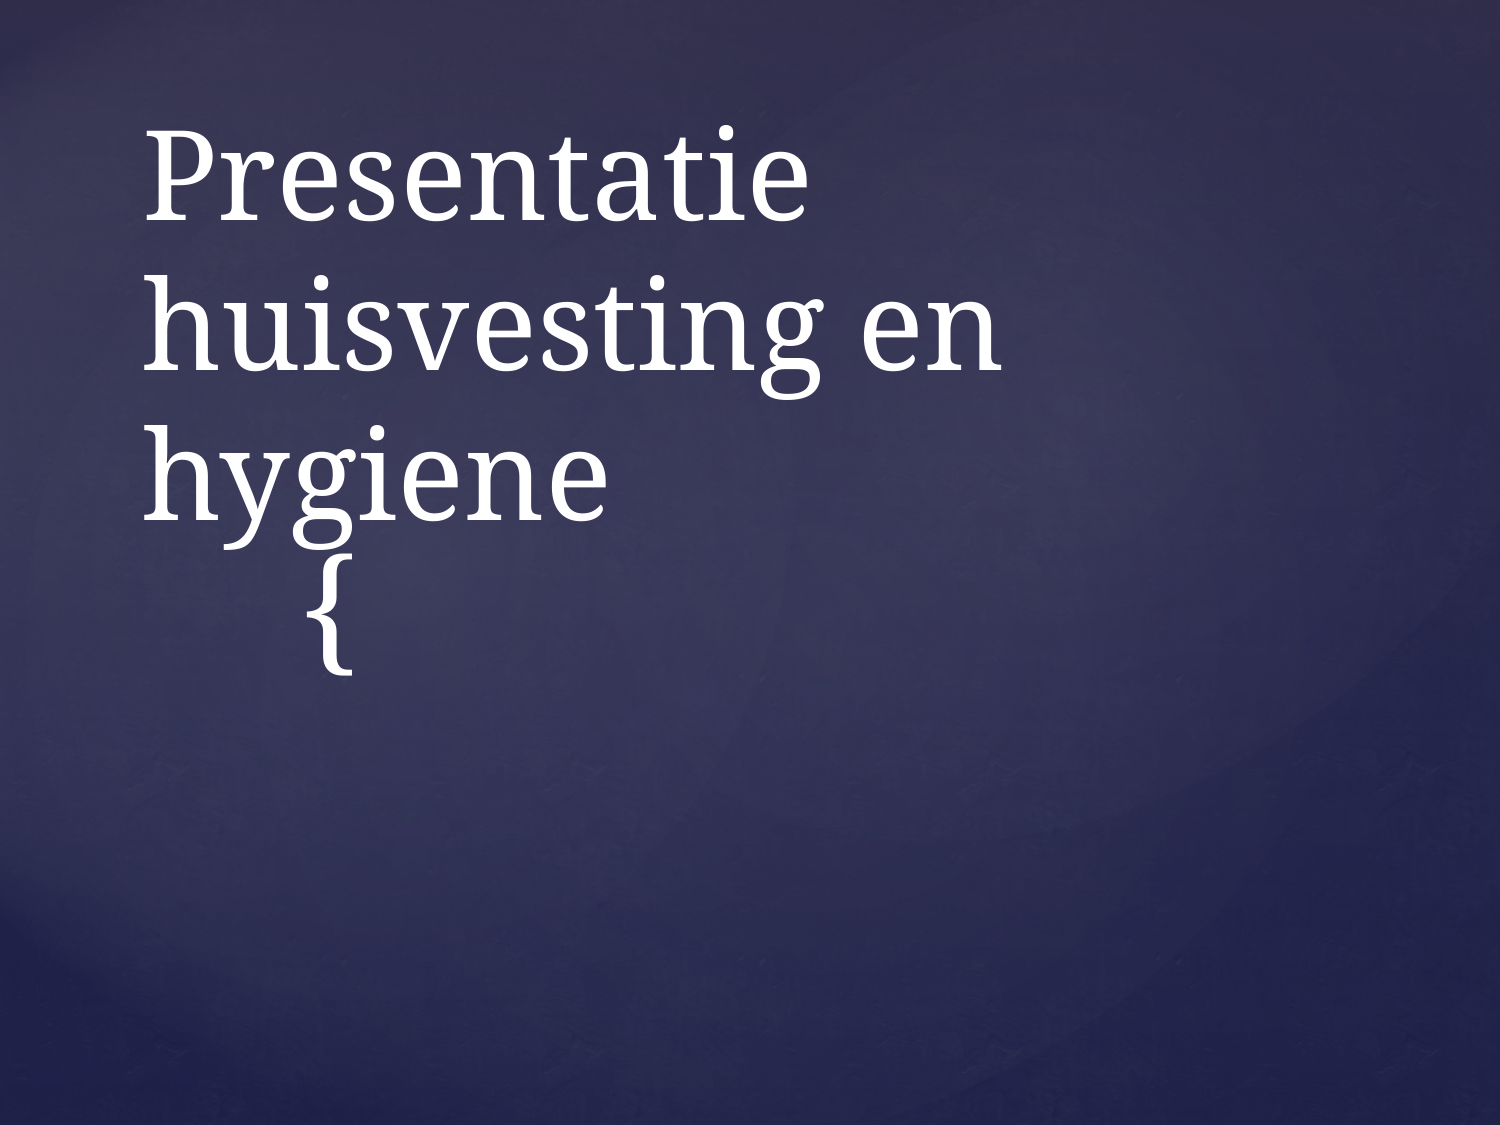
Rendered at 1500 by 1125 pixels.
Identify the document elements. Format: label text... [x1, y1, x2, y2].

title Presentatie huisvesting en hygiene [127, 200, 1365, 554]
